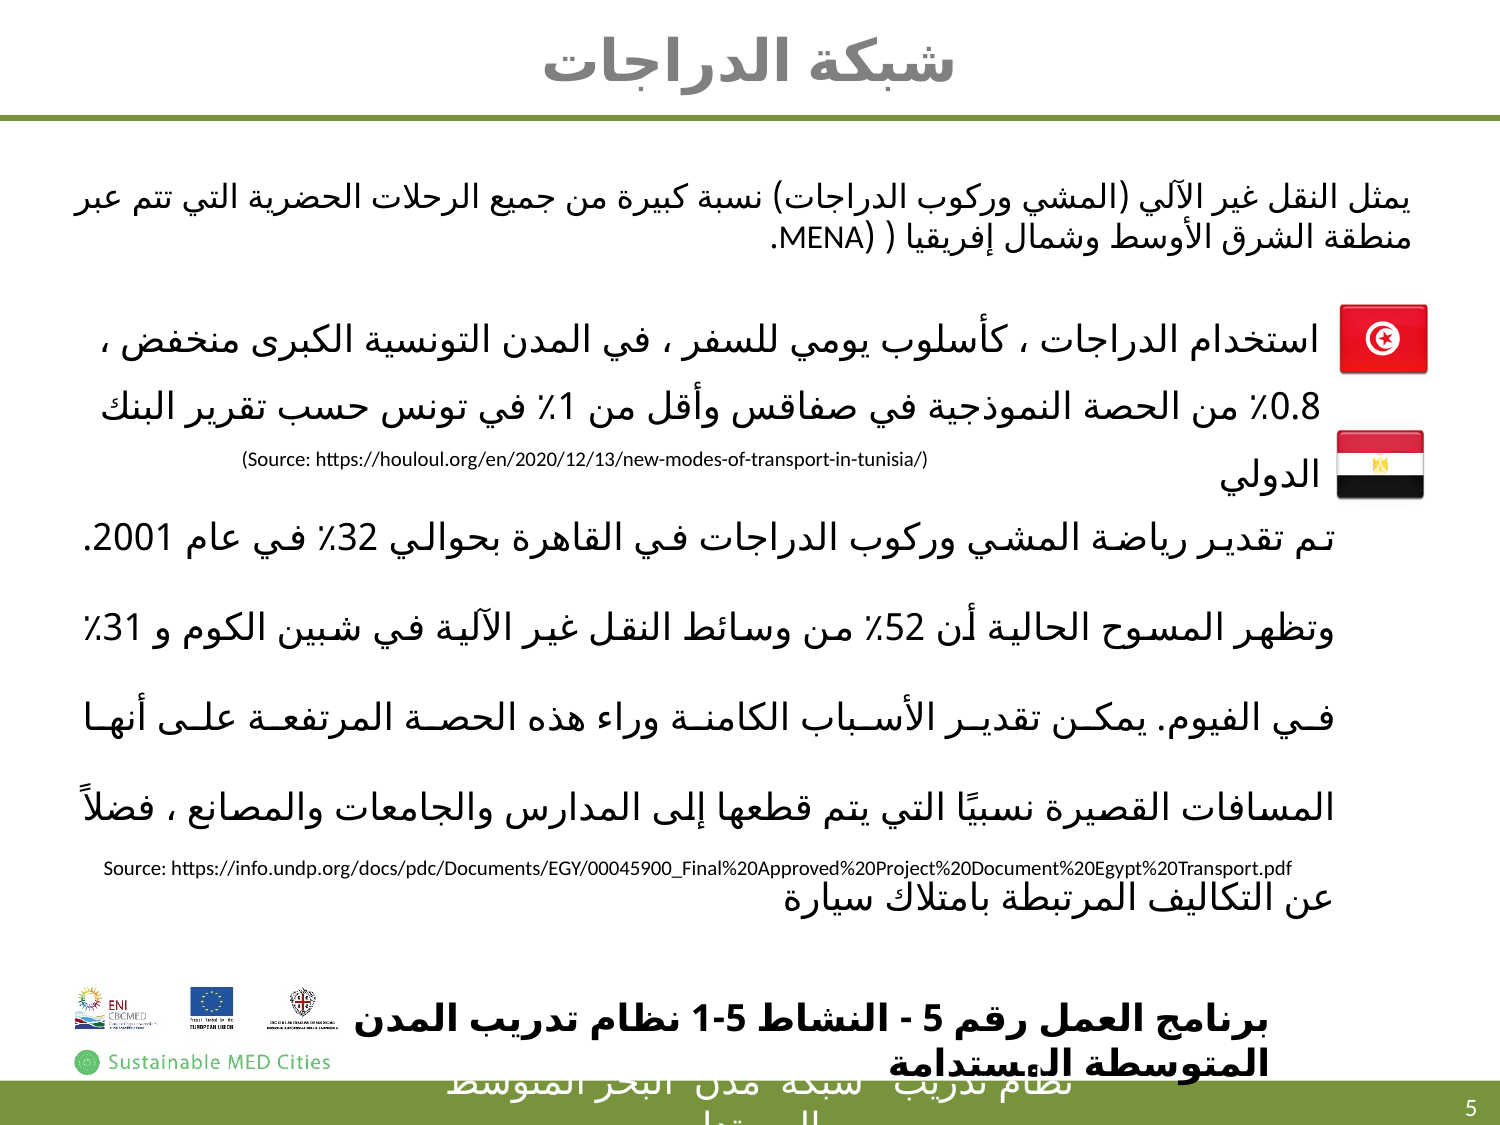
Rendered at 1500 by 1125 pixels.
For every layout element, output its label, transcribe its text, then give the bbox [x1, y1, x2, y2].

text_box برنامج العمل رقم 5 - النشاط 5-1 نظام تدريب المدن المتوسطة المستدامة [261, 986, 1286, 1092]
text_box (Source: https://houloul.org/en/2020/12/13/new-modes-of-transport-in-tunisia/) [123, 437, 1120, 460]
picture [1335, 419, 1425, 509]
text_box يمثل النقل غير الآلي (المشي وركوب الدراجات) نسبة كبيرة من جميع الرحلات الحضرية التي تتم عبر منطقة الشرق الأوسط وشمال إفريقيا ( (MENA. [21, 168, 1429, 263]
text_box Source: https://info.undp.org/docs/pdc/Documents/EGY/00045900_Final%20Approved%20Project%20Document%20Egypt%20Transport.pdf [88, 847, 1351, 888]
picture [62, 978, 356, 1080]
text_box تم تقدير رياضة المشي وركوب الدراجات في القاهرة بحوالي 32٪ في عام 2001. وتظهر المسوح الحالية أن 52٪ من وسائط النقل غير الآلية في شبين الكوم و 31٪ في الفيوم. يمكن تقدير الأسباب الكامنة وراء هذه الحصة المرتفعة على أنها المسافات القصيرة نسبيًا التي يتم قطعها إلى المدارس والجامعات والمصانع ، فضلاً عن التكاليف المرتبطة بامتلاك سيارة [67, 460, 1351, 925]
text_box نظام تدريب شبكة مدن البحر المتوسط المستدام [338, 1081, 1162, 1123]
slide_number 5 [1142, 1076, 1493, 1125]
text_box استخدام الدراجات ، كأسلوب يومي للسفر ، في المدن التونسية الكبرى منخفض ، 0.8٪ من الحصة النموذجية في صفاقس وأقل من 1٪ في تونس حسب تقرير البنك الدولي [21, 285, 1336, 503]
picture [1339, 293, 1429, 383]
title شبكة الدراجات [0, 0, 1500, 117]
